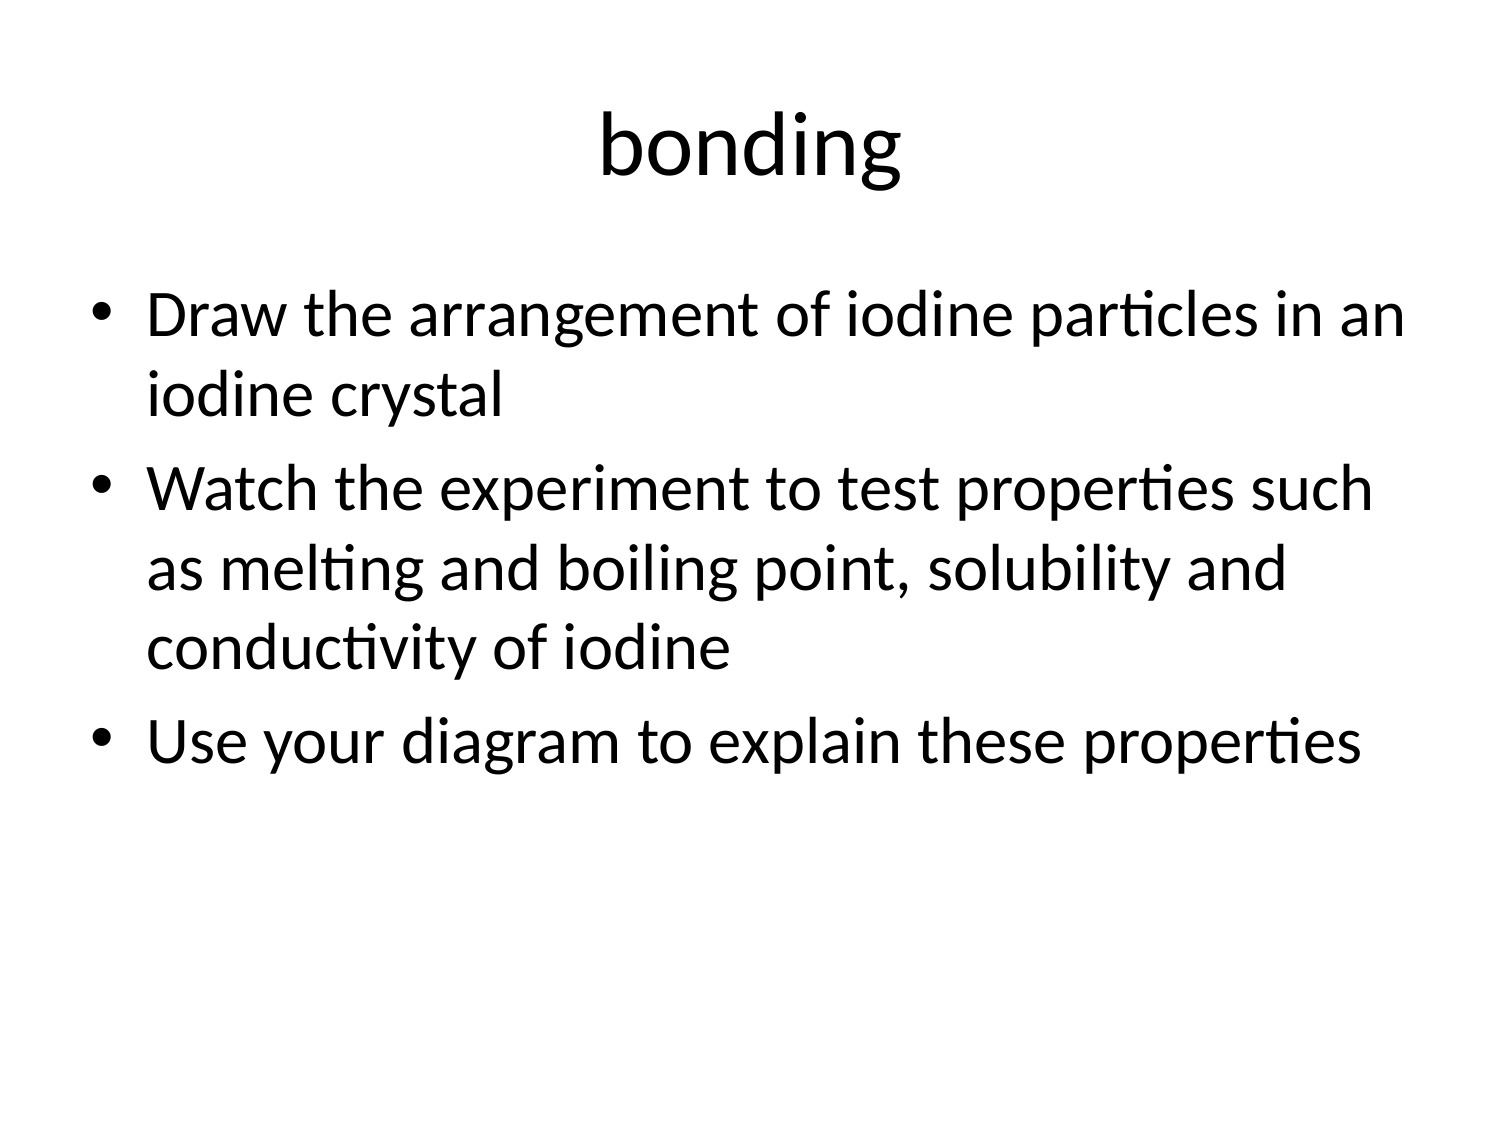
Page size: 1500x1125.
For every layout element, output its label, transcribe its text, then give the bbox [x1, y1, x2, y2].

list Draw the arrangement of iodine particles in an iodine crystal Watch the experiment to test properties such as melting and boiling point, solubility and conductivity of iodine Use your diagram to explain these properties [75, 262, 1425, 1005]
title bonding [75, 45, 1425, 233]
